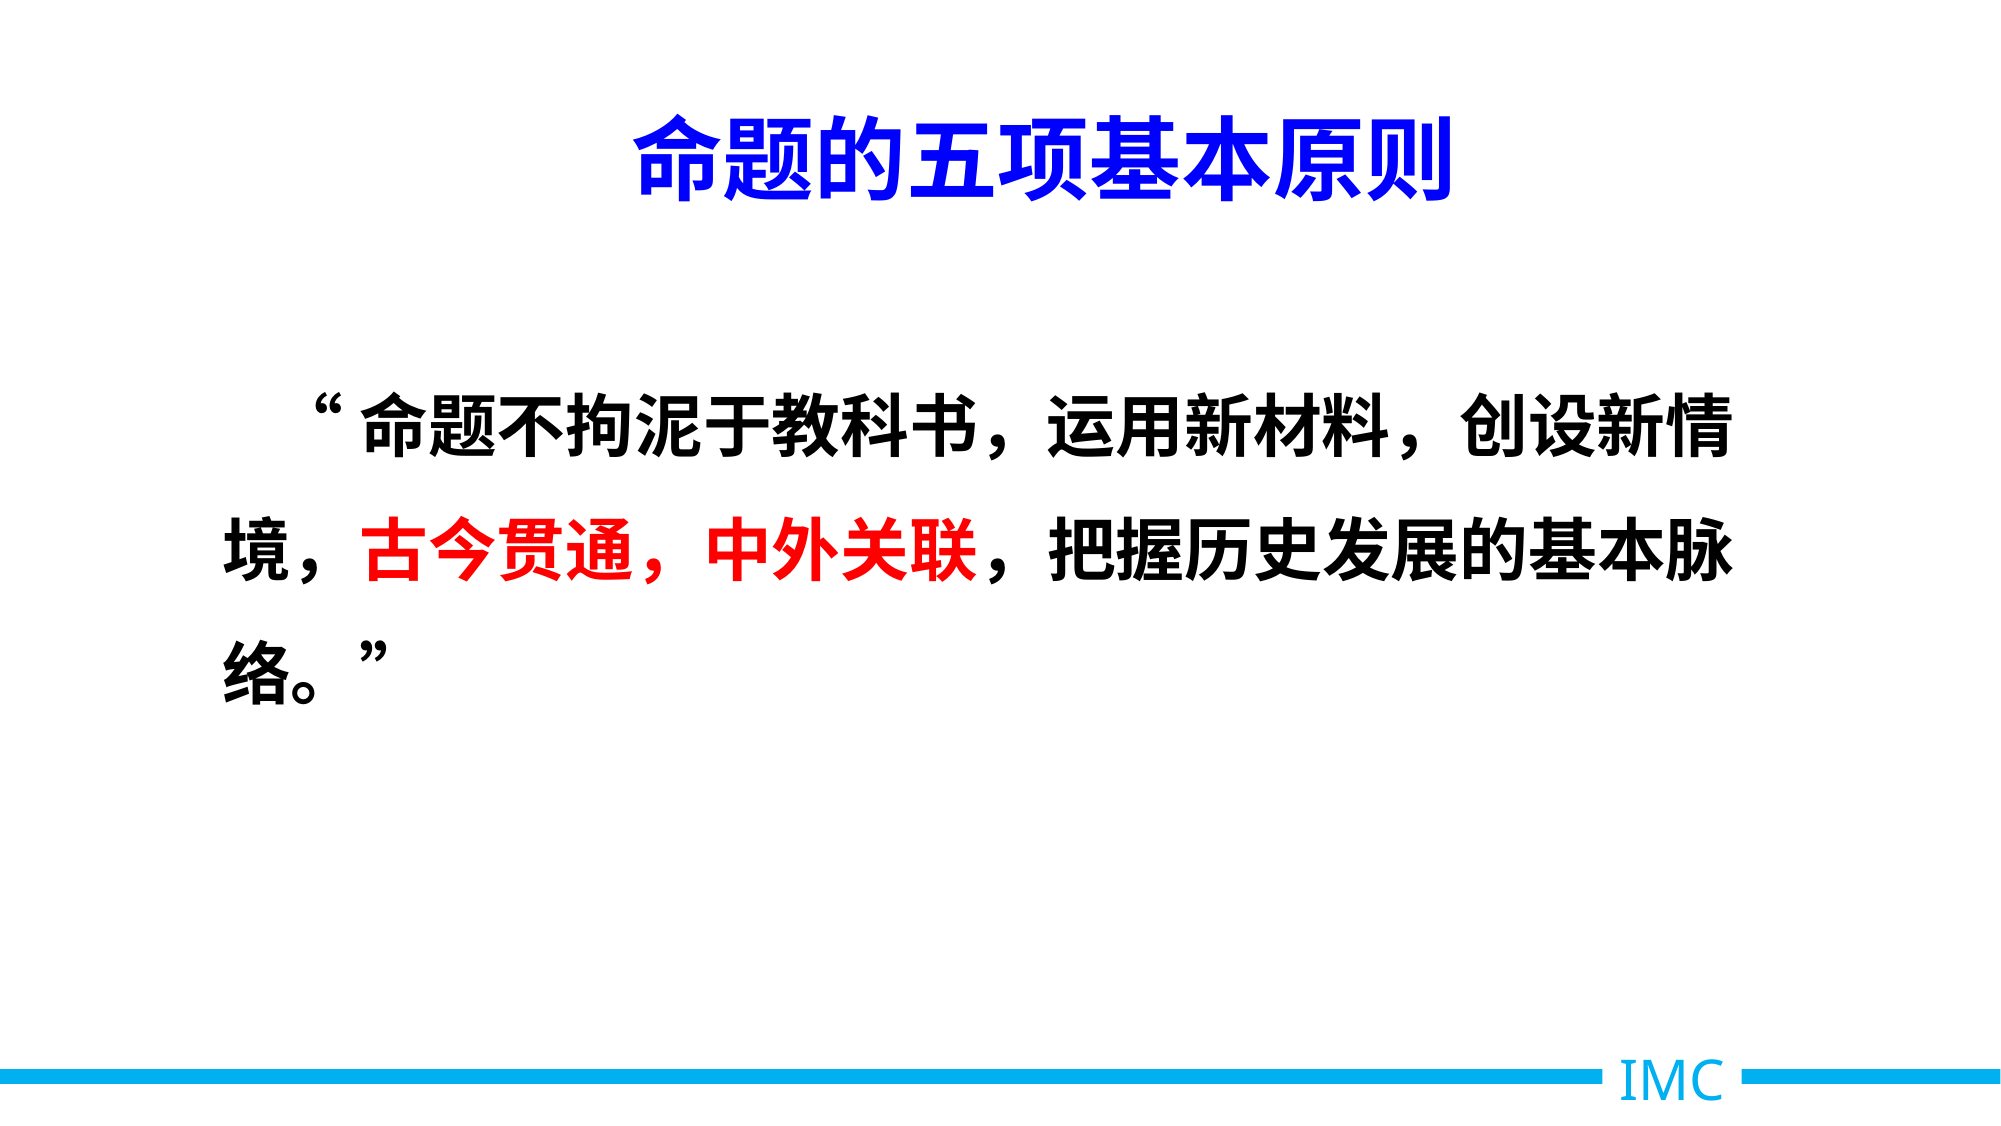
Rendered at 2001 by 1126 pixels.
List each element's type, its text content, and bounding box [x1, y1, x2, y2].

text_box 命题的五项基本原则 [615, 93, 1534, 220]
text_box “命题不拘泥于教科书，运用新材料，创设新情境，古今贯通，中外关联，把握历史发展的基本脉络。” [206, 334, 1815, 721]
